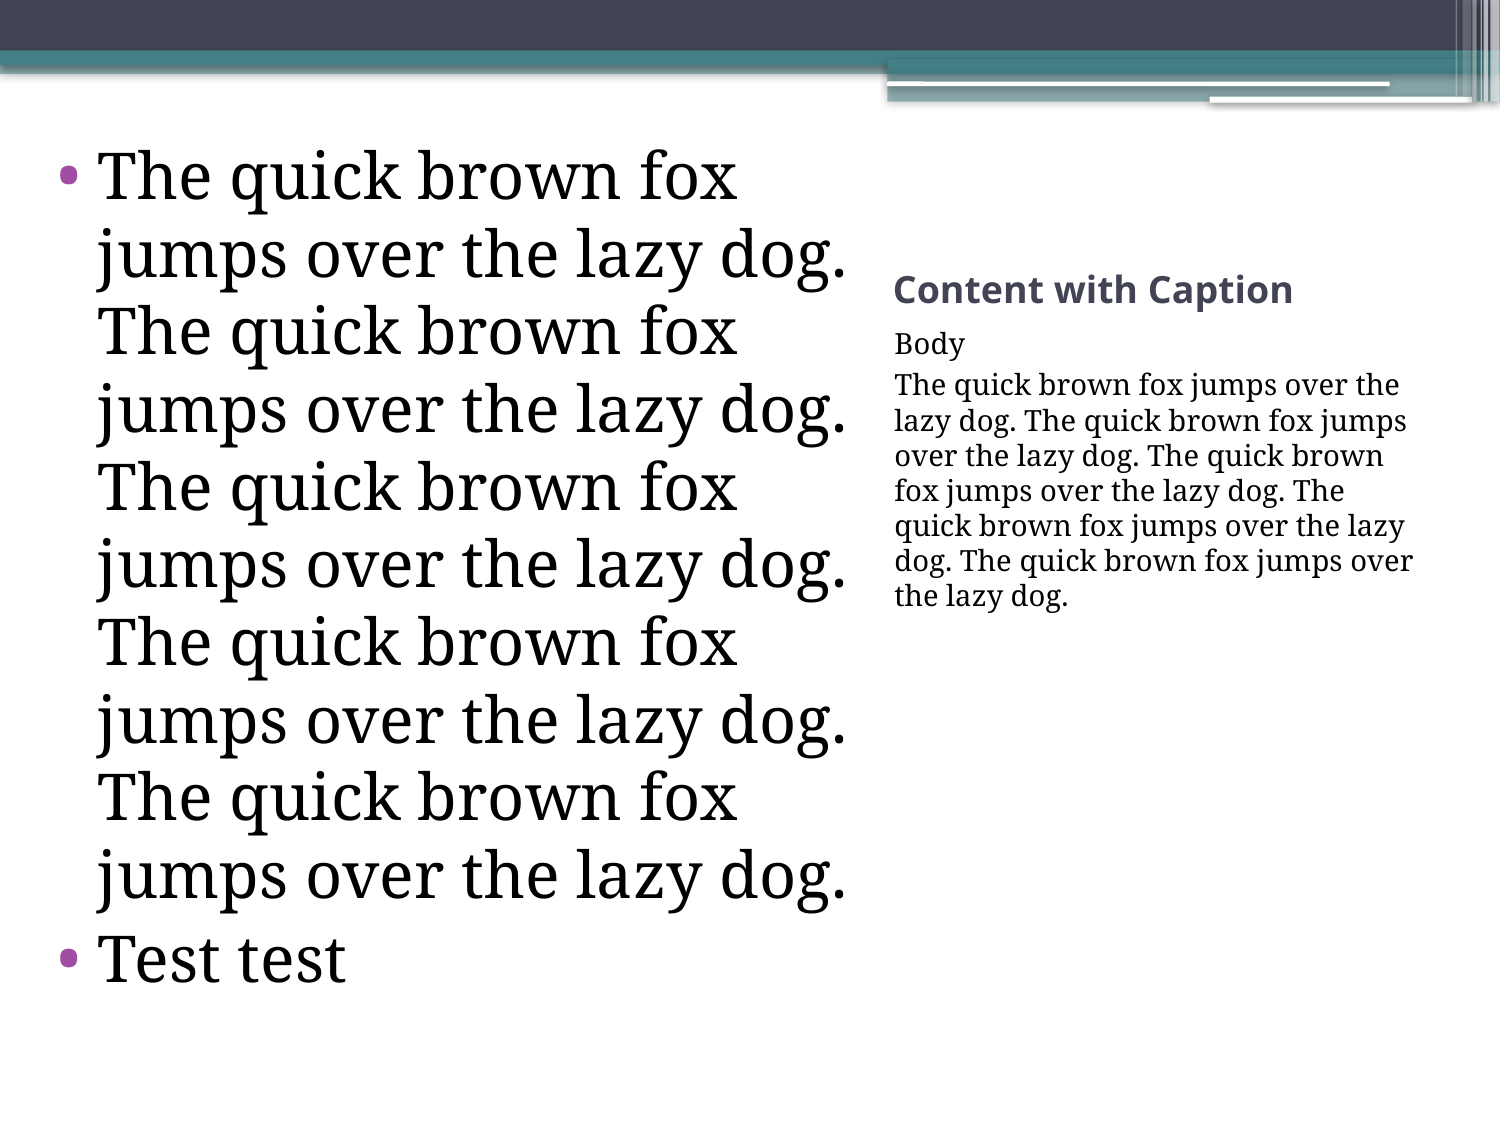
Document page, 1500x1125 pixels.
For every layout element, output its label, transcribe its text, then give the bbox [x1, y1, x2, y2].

list Body The quick brown fox jumps over the lazy dog. The quick brown fox jumps over the lazy dog. The quick brown fox jumps over the lazy dog. The quick brown fox jumps over the lazy dog. The quick brown fox jumps over the lazy dog. [878, 317, 1434, 1088]
title Content with Caption [878, 174, 1434, 317]
list The quick brown fox jumps over the lazy dog. The quick brown fox jumps over the lazy dog. The quick brown fox jumps over the lazy dog. The quick brown fox jumps over the lazy dog. The quick brown fox jumps over the lazy dog. Test test [24, 127, 864, 1088]
